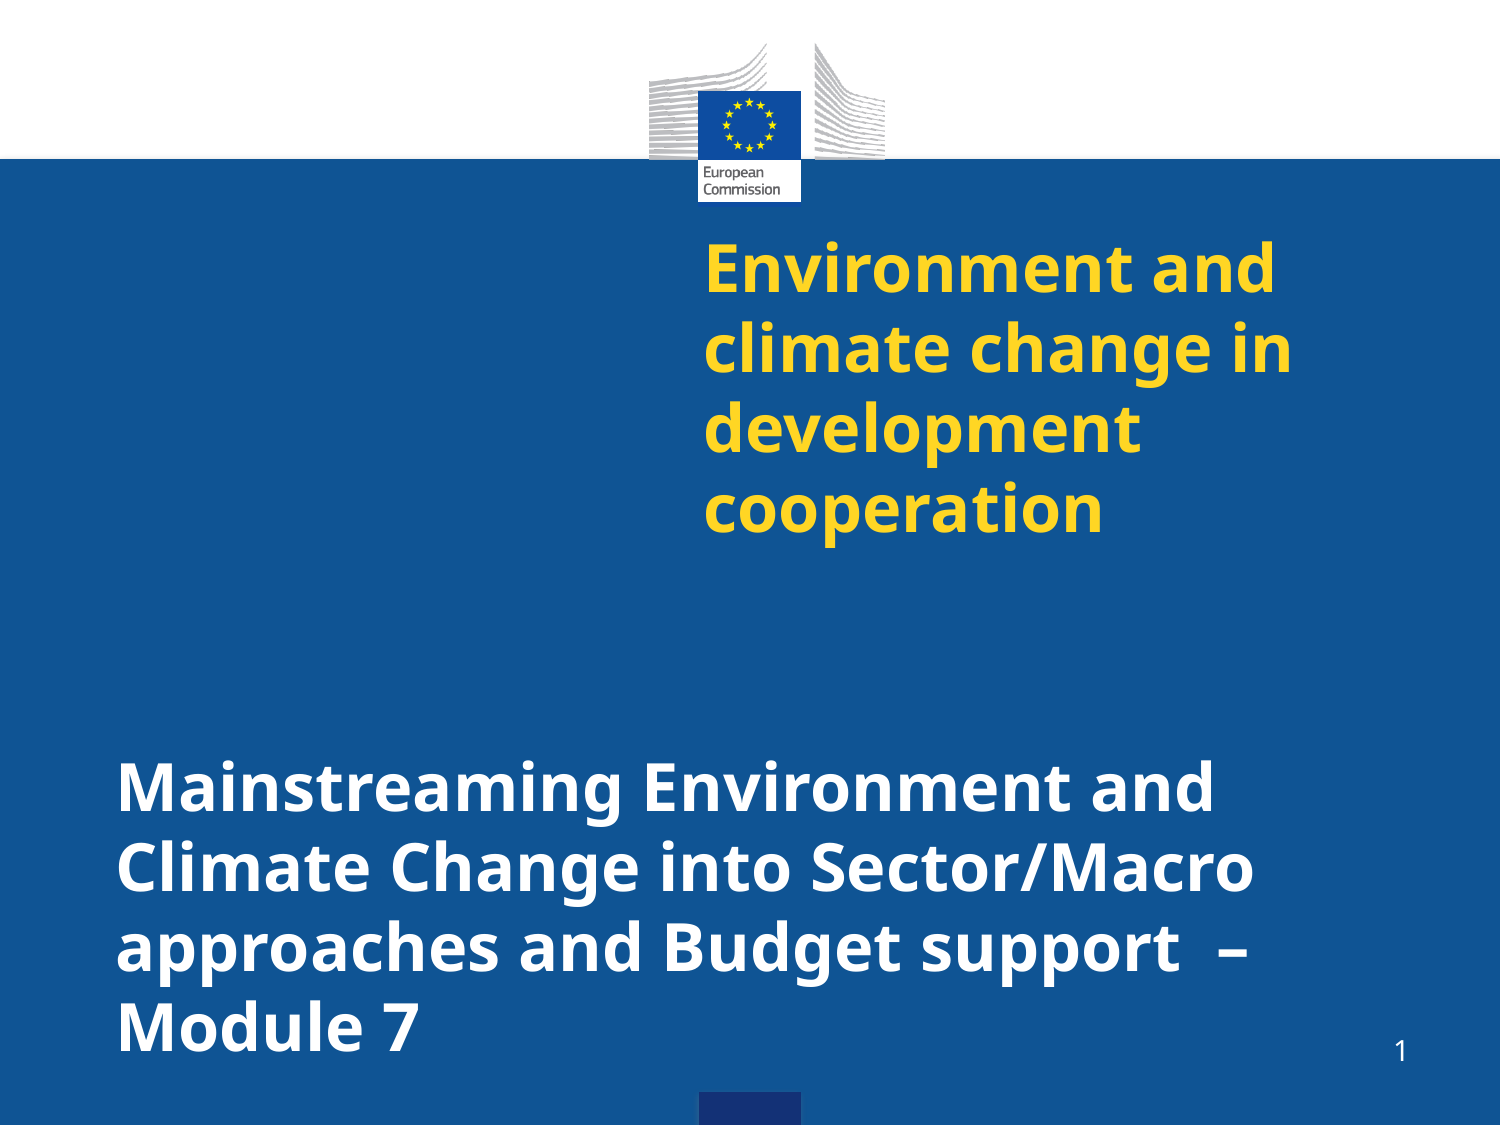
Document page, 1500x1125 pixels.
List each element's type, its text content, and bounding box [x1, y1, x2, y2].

text_box [0, 350, 1500, 538]
title Environment and climate change in development cooperation [687, 331, 1500, 521]
slide_number 1 [1074, 1024, 1426, 1103]
subtitle Mainstreaming Environment and Climate Change into Sector/Macro approaches and Budget support – Module 7 [100, 737, 1500, 953]
